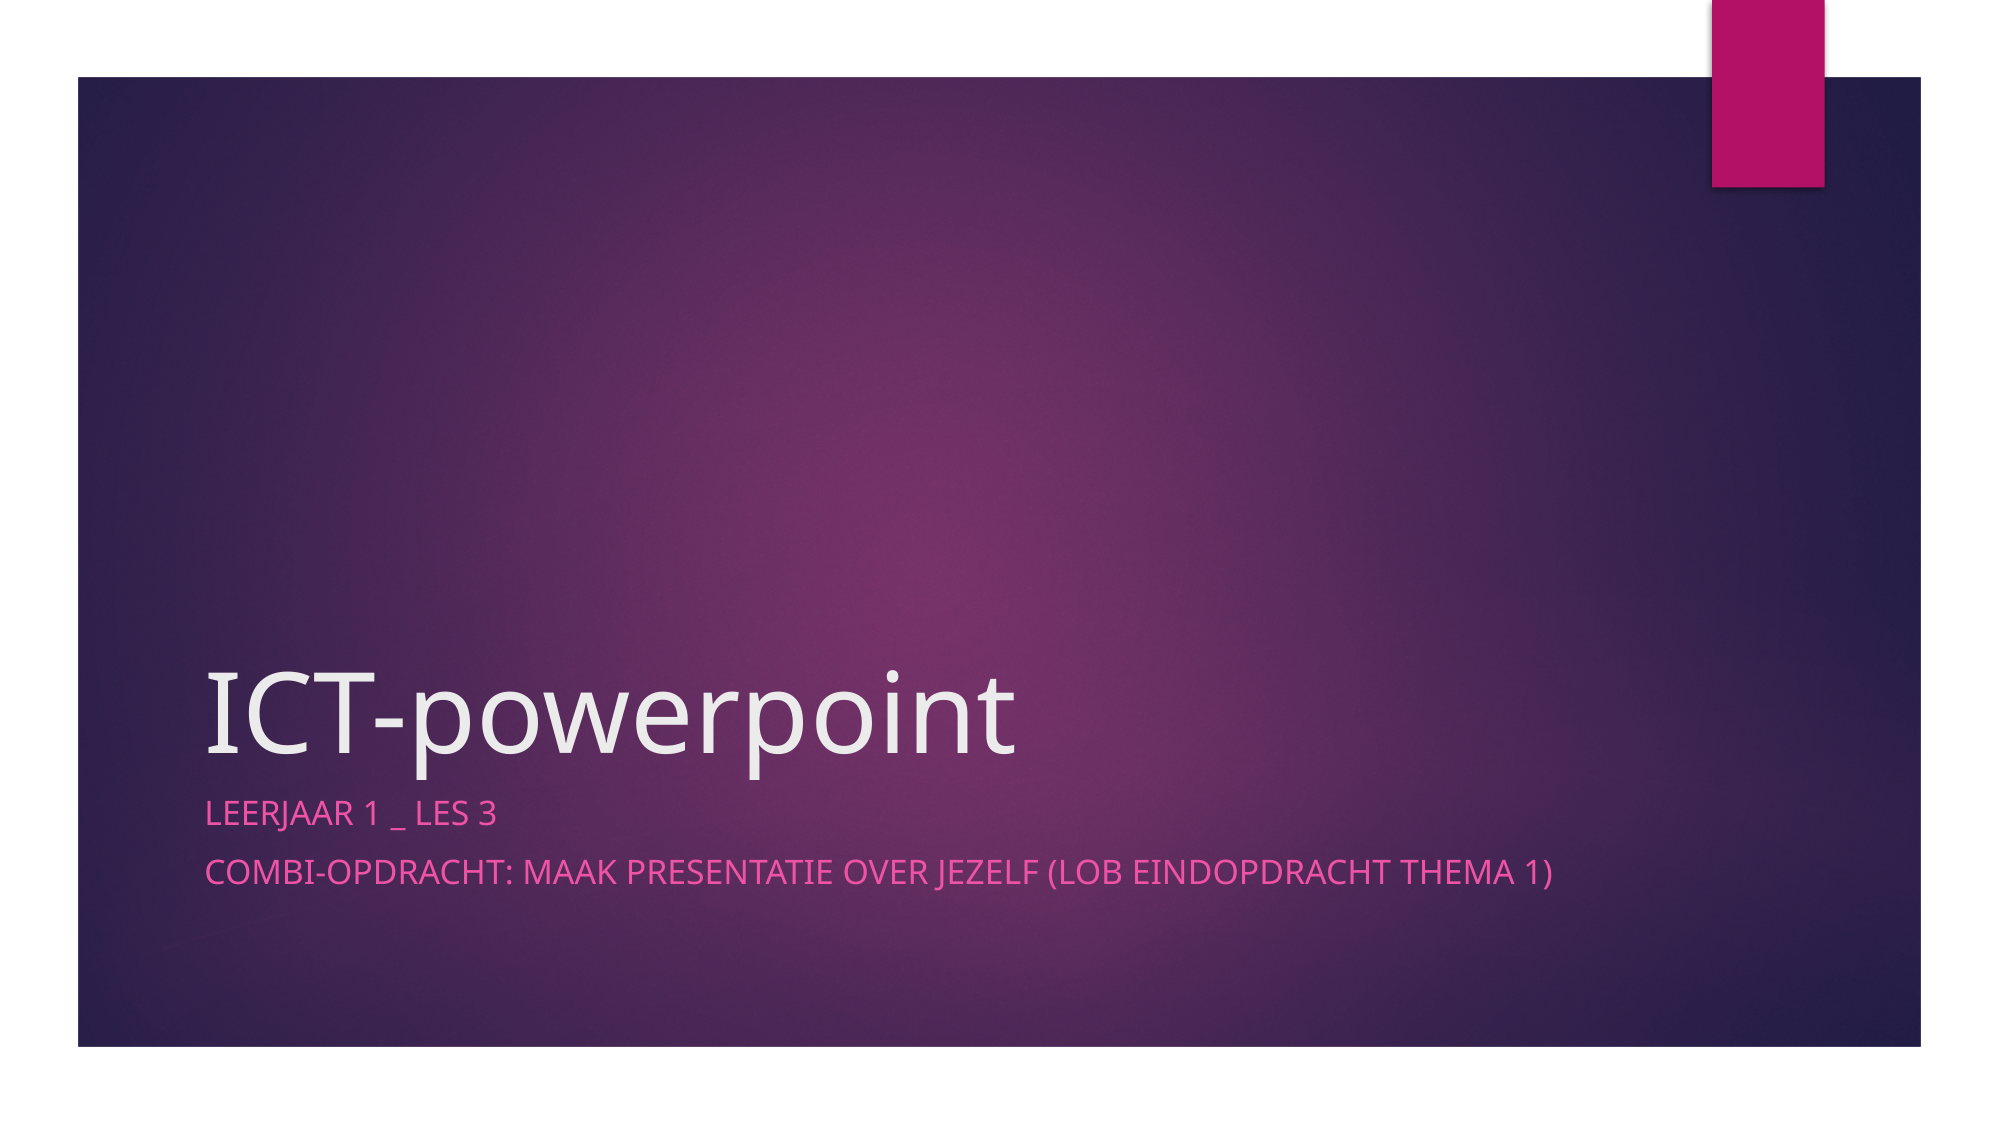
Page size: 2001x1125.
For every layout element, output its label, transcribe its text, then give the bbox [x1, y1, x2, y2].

subtitle Leerjaar 1 _ les 3 Combi-opdracht: maak presentatie over jezelf (LOB eindopdracht thema 1) [189, 783, 1711, 925]
title ICT-powerpoint [189, 344, 1638, 783]
